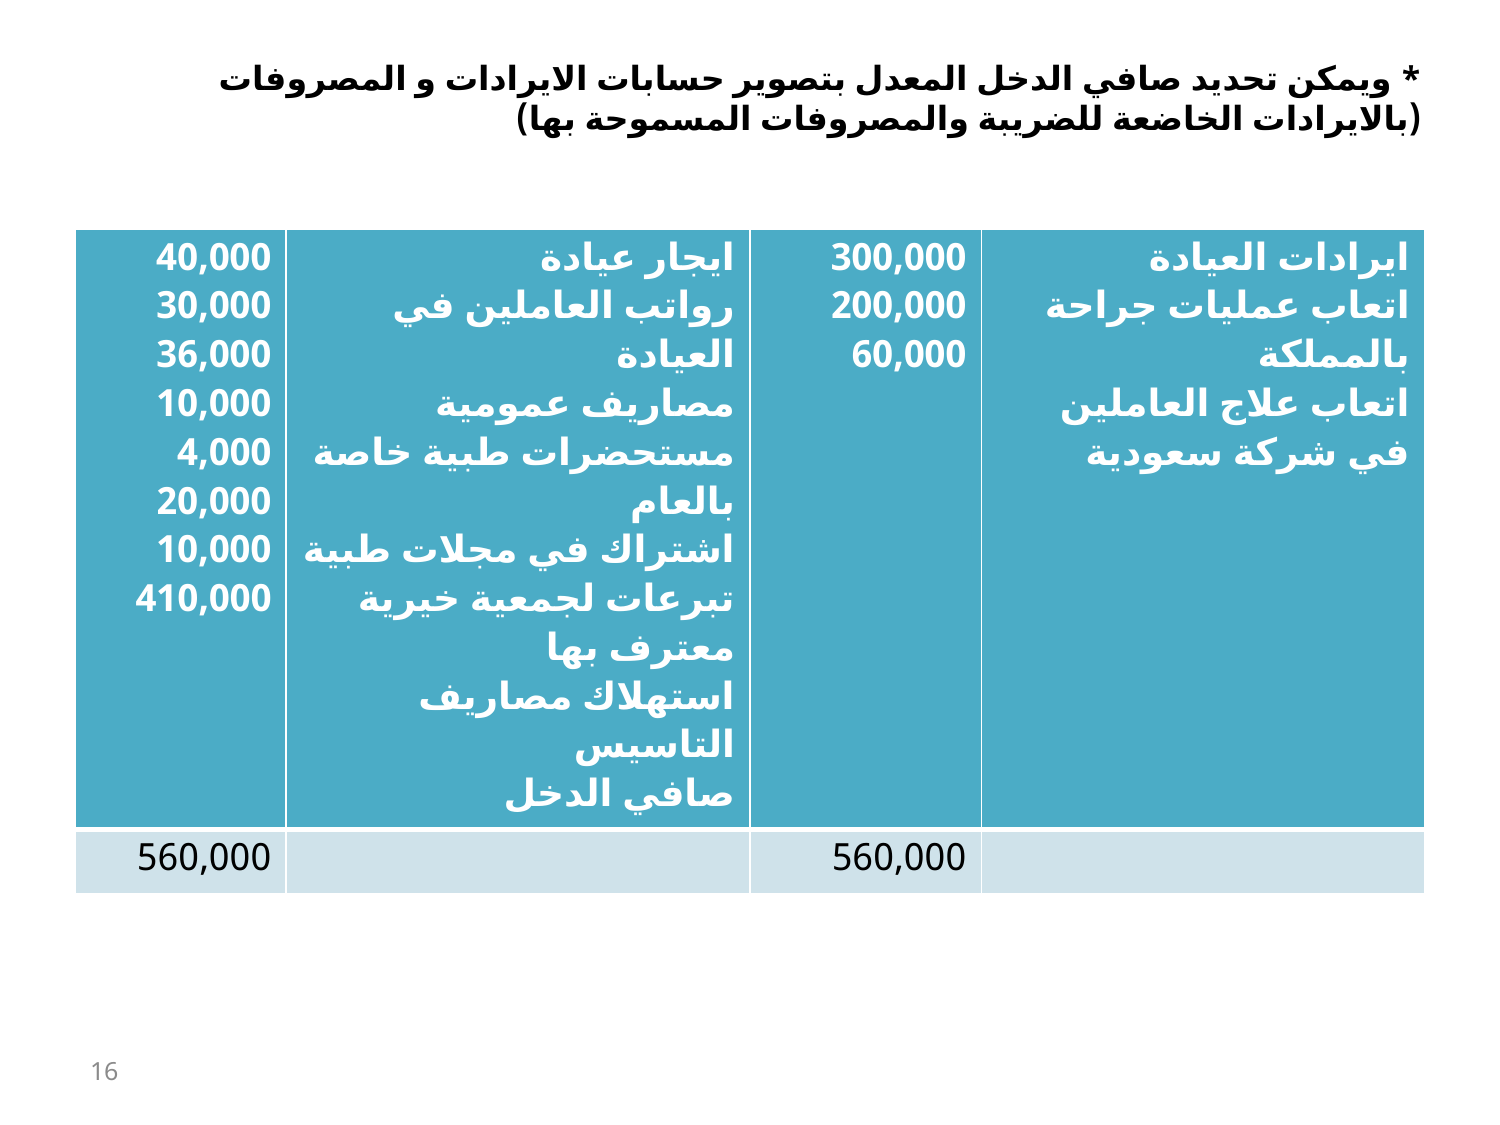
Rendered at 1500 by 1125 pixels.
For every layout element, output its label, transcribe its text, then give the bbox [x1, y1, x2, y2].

slide_number 16 [75, 1042, 425, 1103]
subtitle * ويمكن تحديد صافي الدخل المعدل بتصوير حسابات الايرادات و المصروفات (بالايرادات الخاضعة للضريبة والمصروفات المسموحة بها) 2/مقدار ضريبة الدخل المستحقة على الطبيب عن الفترة المالية المنتهية في 31/12/2006م : 410,000 * 20 % = 82,000 ريال [62, 50, 1438, 1088]
table_header 300,000 200,000 60,000 [751, 230, 981, 827]
table_header 40,000 30,000 36,000 10,000 4,000 20,000 10,000 410,000 [76, 230, 285, 827]
table_cell [287, 832, 749, 893]
table_header ايجار عيادة رواتب العاملين في العيادة مصاريف عمومية مستحضرات طبية خاصة بالعام اشتراك في مجلات طبية تبرعات لجمعية خيرية معترف بها استهلاك مصاريف التاسيس صافي الدخل [287, 230, 749, 827]
table_cell 560,000 [751, 832, 981, 893]
table_cell [982, 832, 1424, 893]
table_header ايرادات العيادة اتعاب عمليات جراحة بالمملكة اتعاب علاج العاملين في شركة سعودية [982, 230, 1424, 827]
table_cell 560,000 [76, 832, 285, 893]
